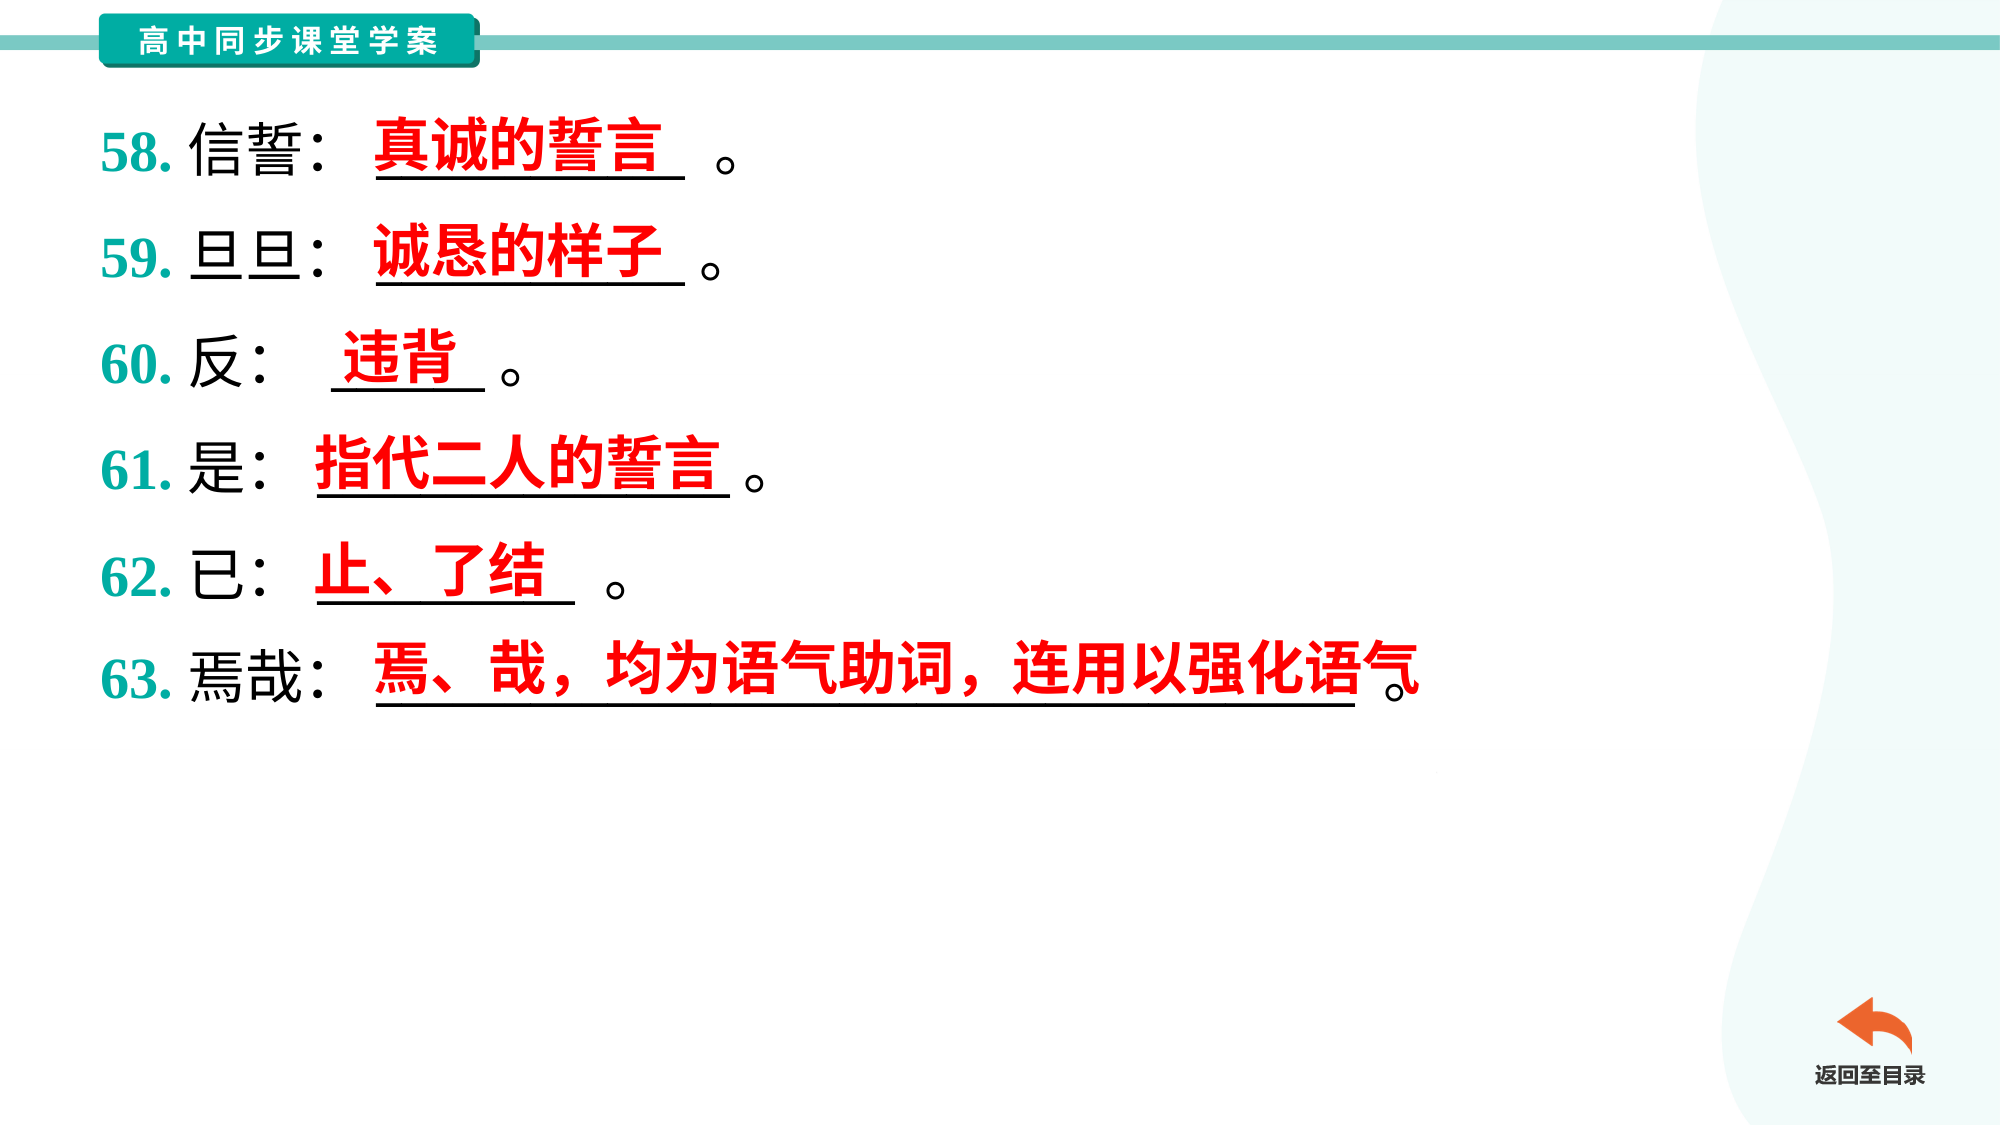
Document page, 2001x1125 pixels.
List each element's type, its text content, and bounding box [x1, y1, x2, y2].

text_box 诚恳的样子 [350, 177, 686, 272]
text_box 违背 [320, 283, 481, 378]
text_box 焉、哉，均为语气助词，连用以强化语气 [347, 599, 1446, 691]
text_box 58.信誓：____________ 。 59.旦旦：____________。 60.反： ______。 61.是：________________。 62.已：__________ 。 63.焉哉：______________________________________ 。 [100, 76, 1899, 699]
text_box 指代二人的誓言 [291, 390, 745, 485]
picture [0, 0, 2000, 1125]
text_box 止、了结 [291, 496, 569, 591]
text_box 真诚的誓言 [350, 71, 686, 166]
